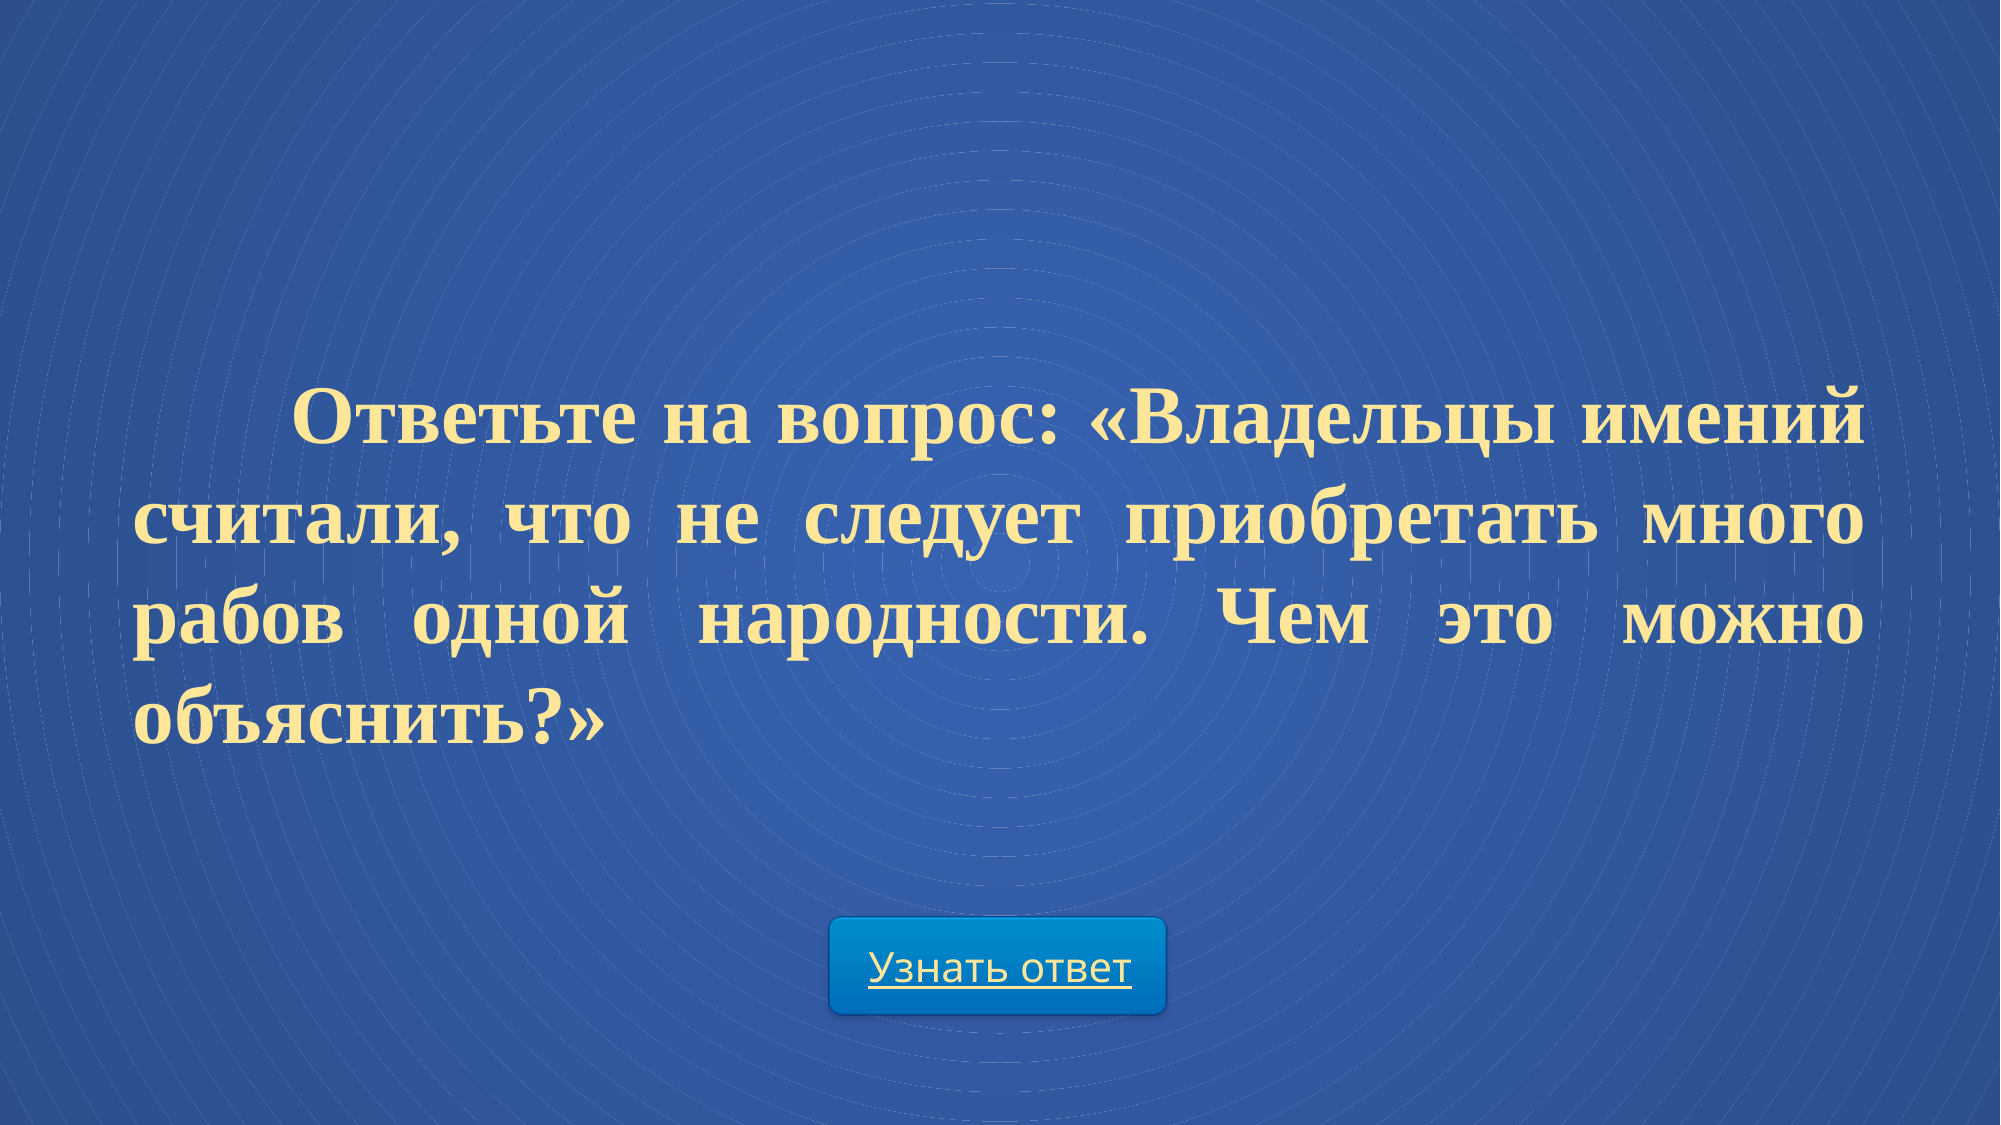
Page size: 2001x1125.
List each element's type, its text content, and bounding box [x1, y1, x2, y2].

picture [793, 902, 1180, 1035]
text_box Ответьте на вопрос: «Владельцы имений считали, что не следует приобретать много рабов одной народности. Чем это можно объяснить?» [117, 352, 1883, 768]
